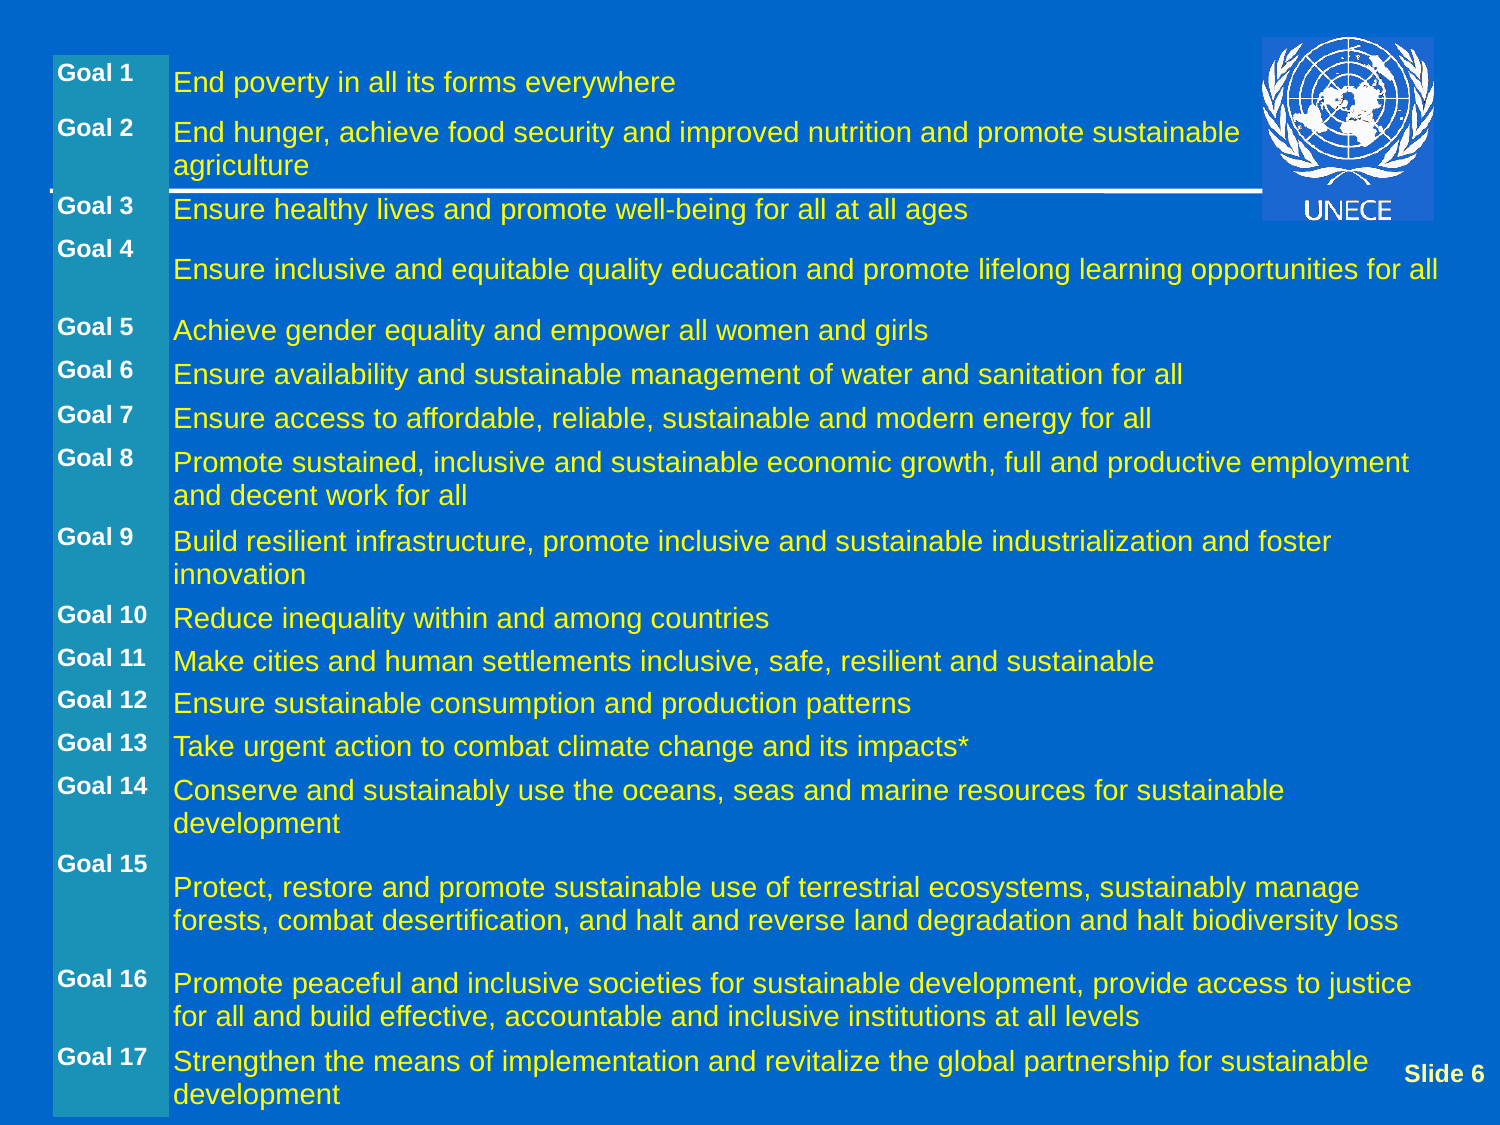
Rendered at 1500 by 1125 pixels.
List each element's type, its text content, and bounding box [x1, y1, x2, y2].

table_cell Goal 15 [53, 846, 169, 960]
table_cell Goal 2 [53, 109, 169, 188]
table_cell Ensure healthy lives and promote well-being for all at all ages [169, 188, 1447, 231]
table_cell Goal 9 [53, 518, 169, 597]
table_cell End hunger, achieve food security and improved nutrition and promote sustainable agriculture [169, 109, 1447, 188]
table_cell Goal 11 [53, 640, 169, 682]
table_cell Goal 13 [53, 725, 169, 768]
table_cell Reduce inequality within and among countries [169, 597, 1447, 640]
table_header End poverty in all its forms everywhere [169, 55, 1447, 109]
table_cell Goal 14 [53, 768, 169, 846]
table_cell Build resilient infrastructure, promote inclusive and sustainable industrialization and foster innovation [169, 518, 1447, 597]
table_cell Goal 5 [53, 309, 169, 352]
table_cell Goal 7 [53, 397, 169, 440]
table_cell Goal 10 [53, 597, 169, 640]
table_cell Goal 17 [53, 1039, 169, 1117]
table_cell Goal 6 [53, 352, 169, 397]
table_cell Strengthen the means of implementation and revitalize the global partnership for sustainable development [169, 1039, 1447, 1117]
table_cell Goal 3 [53, 188, 169, 231]
table_cell Ensure availability and sustainable management of water and sanitation for all [169, 352, 1447, 397]
table_cell Ensure sustainable consumption and production patterns [169, 682, 1447, 725]
table_cell Goal 4 [53, 231, 169, 309]
picture [1262, 37, 1434, 55]
table_cell Ensure access to affordable, reliable, sustainable and modern energy for all [169, 397, 1447, 440]
table_cell Goal 8 [53, 440, 169, 518]
table_cell Protect, restore and promote sustainable use of terrestrial ecosystems, sustainably manage forests, combat desertification, and halt and reverse land degradation and halt biodiversity loss [169, 846, 1447, 960]
table_cell Goal 16 [53, 960, 169, 1039]
table_cell Ensure inclusive and equitable quality education and promote lifelong learning opportunities for all [169, 231, 1447, 309]
table_cell Take urgent action to combat climate change and its impacts* [169, 725, 1447, 768]
table_header Goal 1 [53, 55, 169, 109]
table_cell Goal 12 [53, 682, 169, 725]
table_cell Conserve and sustainably use the oceans, seas and marine resources for sustainable development [169, 768, 1447, 846]
table_cell Promote sustained, inclusive and sustainable economic growth, full and productive employment and decent work for all [169, 440, 1447, 518]
table_cell Make cities and human settlements inclusive, safe, resilient and sustainable [169, 640, 1447, 682]
table_cell Achieve gender equality and empower all women and girls [169, 309, 1447, 352]
table_cell Promote peaceful and inclusive societies for sustainable development, provide access to justice for all and build effective, accountable and inclusive institutions at all levels [169, 960, 1447, 1039]
